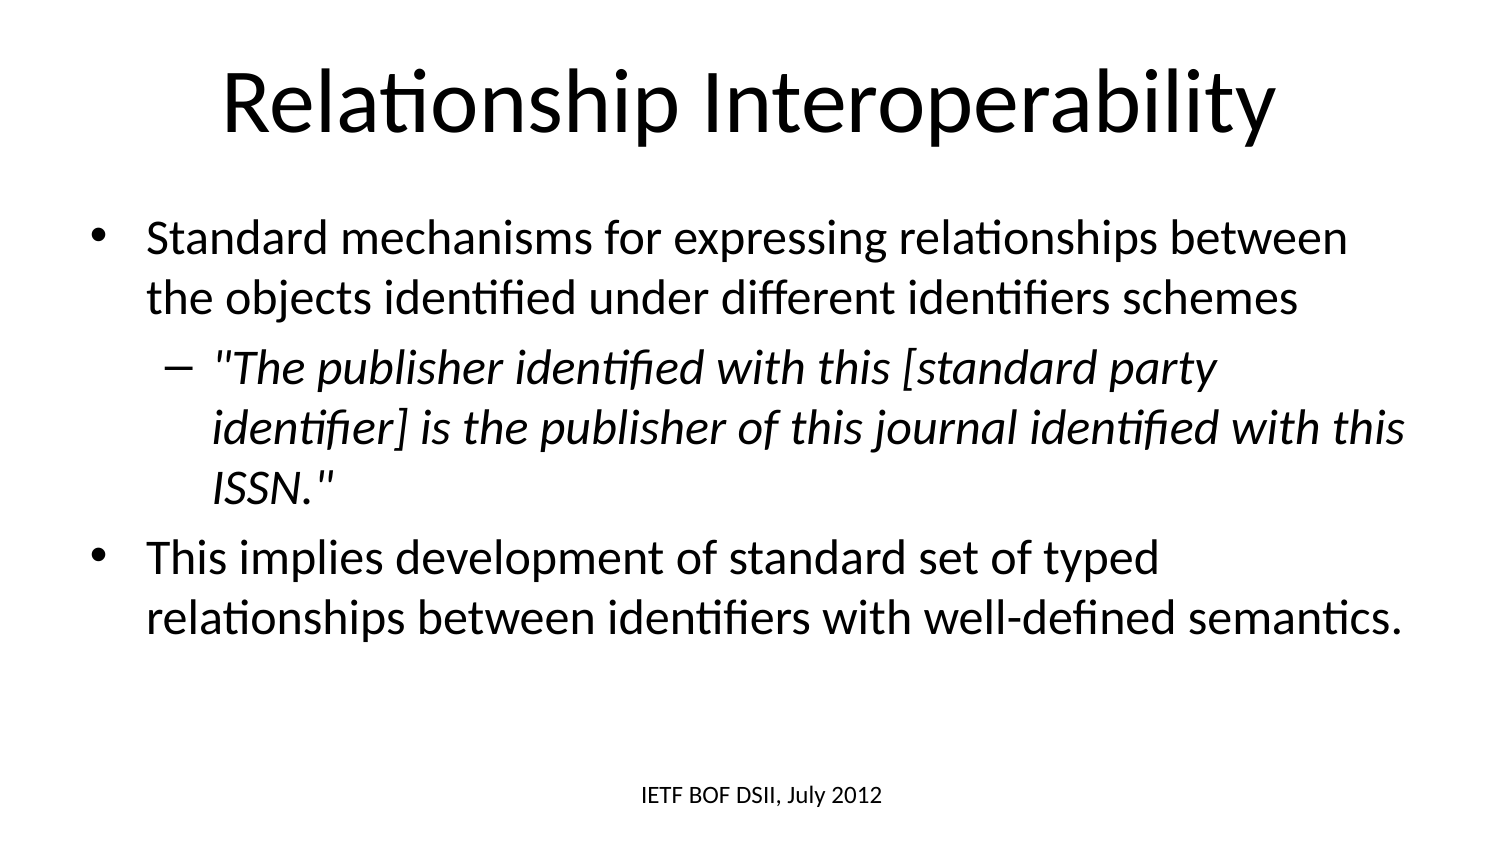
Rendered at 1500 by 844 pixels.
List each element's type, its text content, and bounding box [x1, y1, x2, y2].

list Standard mechanisms for expressing relationships between the objects identified under different identifiers schemes "The publisher identified with this [standard party identifier] is the publisher of this journal identified with this ISSN." This implies development of standard set of typed relationships between identifiers with well-defined semantics. [75, 196, 1425, 754]
title Relationship Interoperability [75, 33, 1425, 175]
